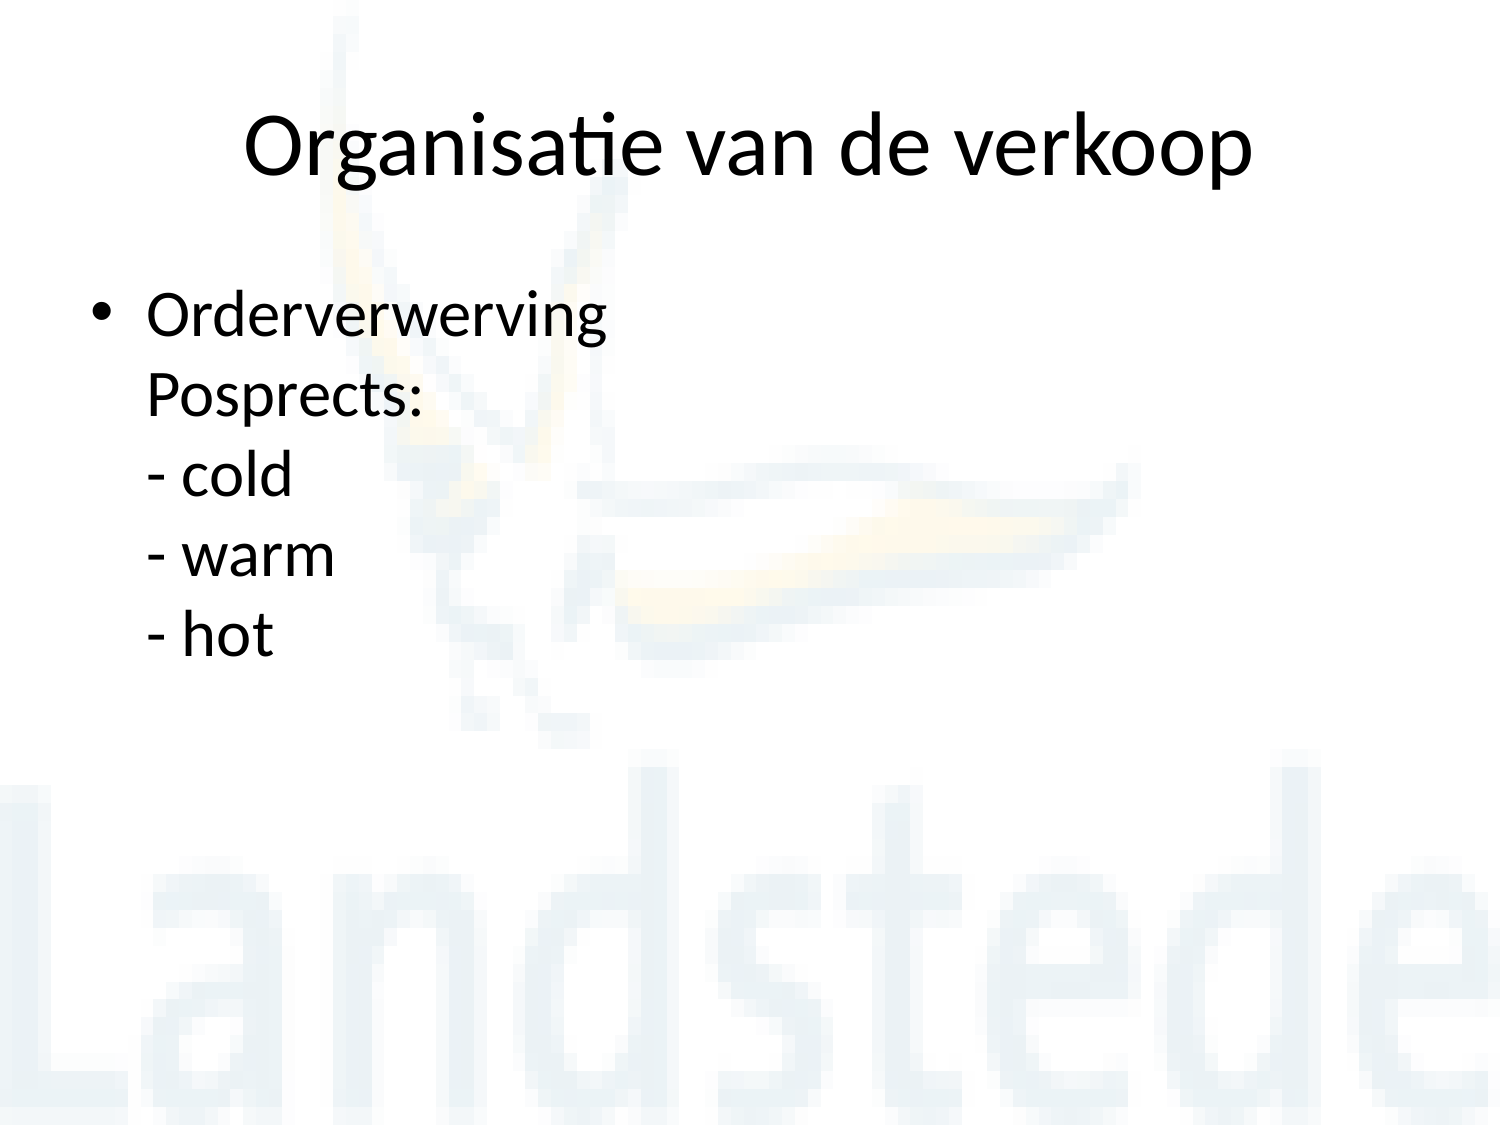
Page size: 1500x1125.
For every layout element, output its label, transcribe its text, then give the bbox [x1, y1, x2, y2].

list Orderverwerving Posprects: - cold - warm - hot [75, 262, 1425, 1005]
title Organisatie van de verkoop [75, 45, 1425, 233]
